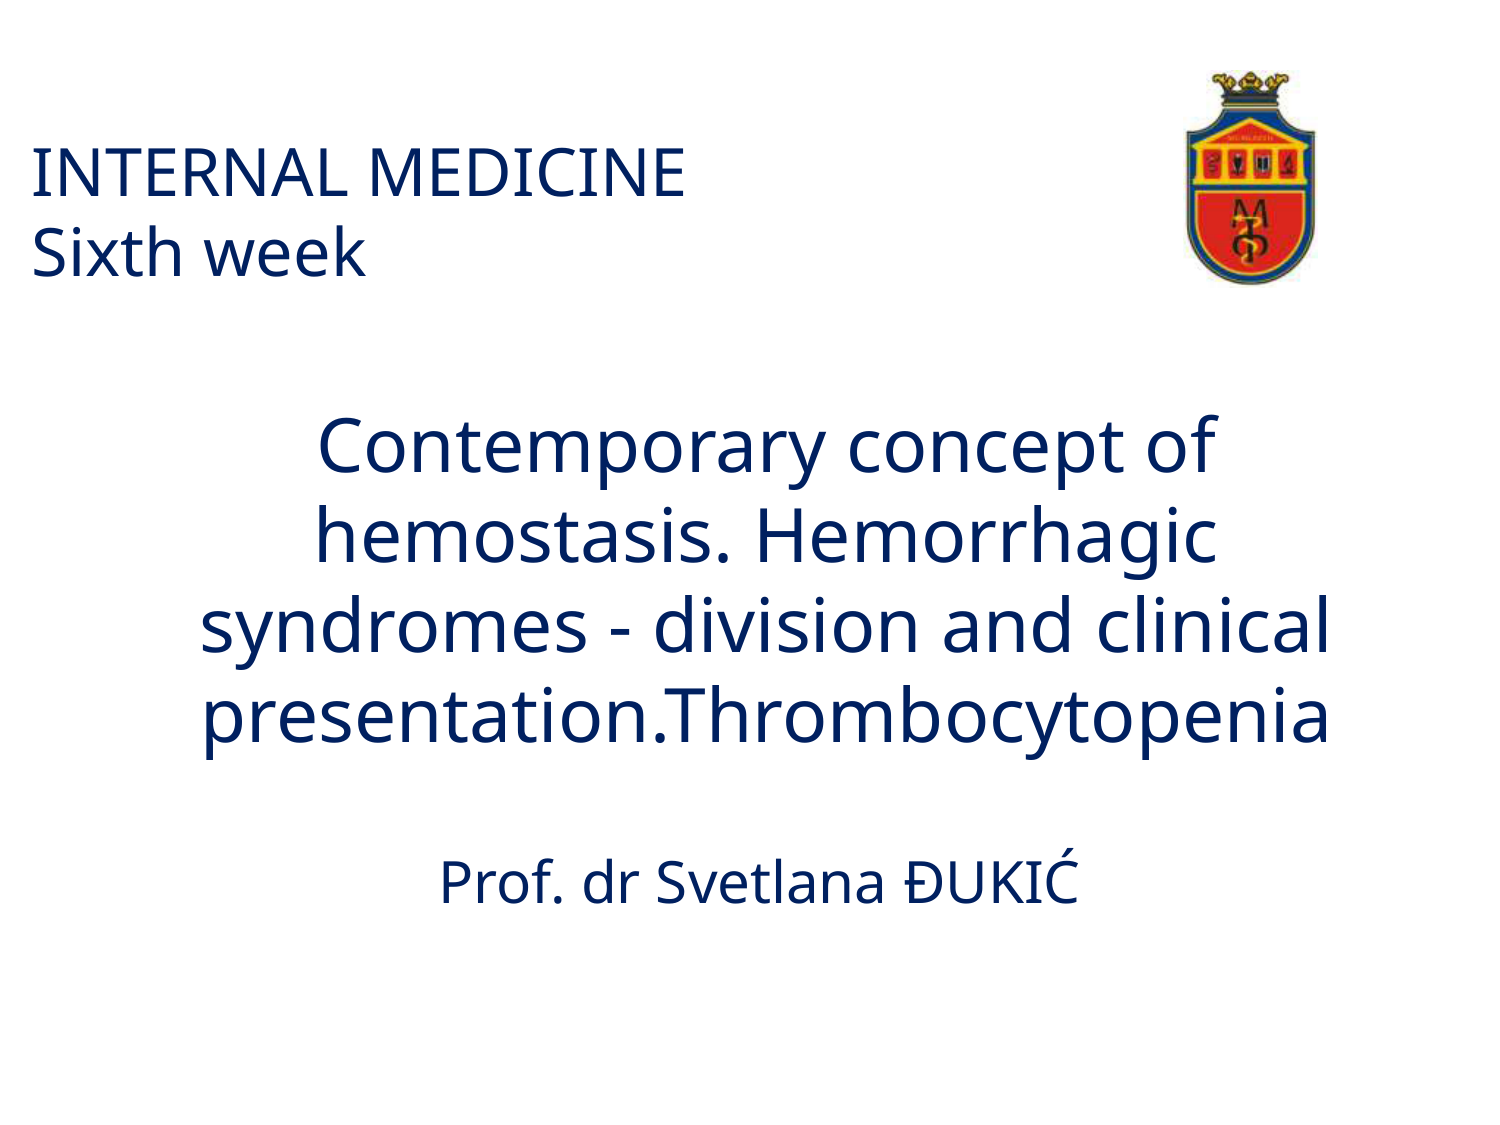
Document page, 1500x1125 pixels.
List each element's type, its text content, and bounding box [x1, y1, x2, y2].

subtitle Prof. dr Svetlana ĐUKIĆ [234, 837, 1285, 1059]
title Contemporary concept of hemostasis. Hemorrhagic syndromes - division and clinical presentation.Thrombocytopenia [128, 456, 1405, 699]
text_box INTERNAL MEDICINE Sixth week [17, 122, 704, 297]
picture [1183, 70, 1319, 288]
